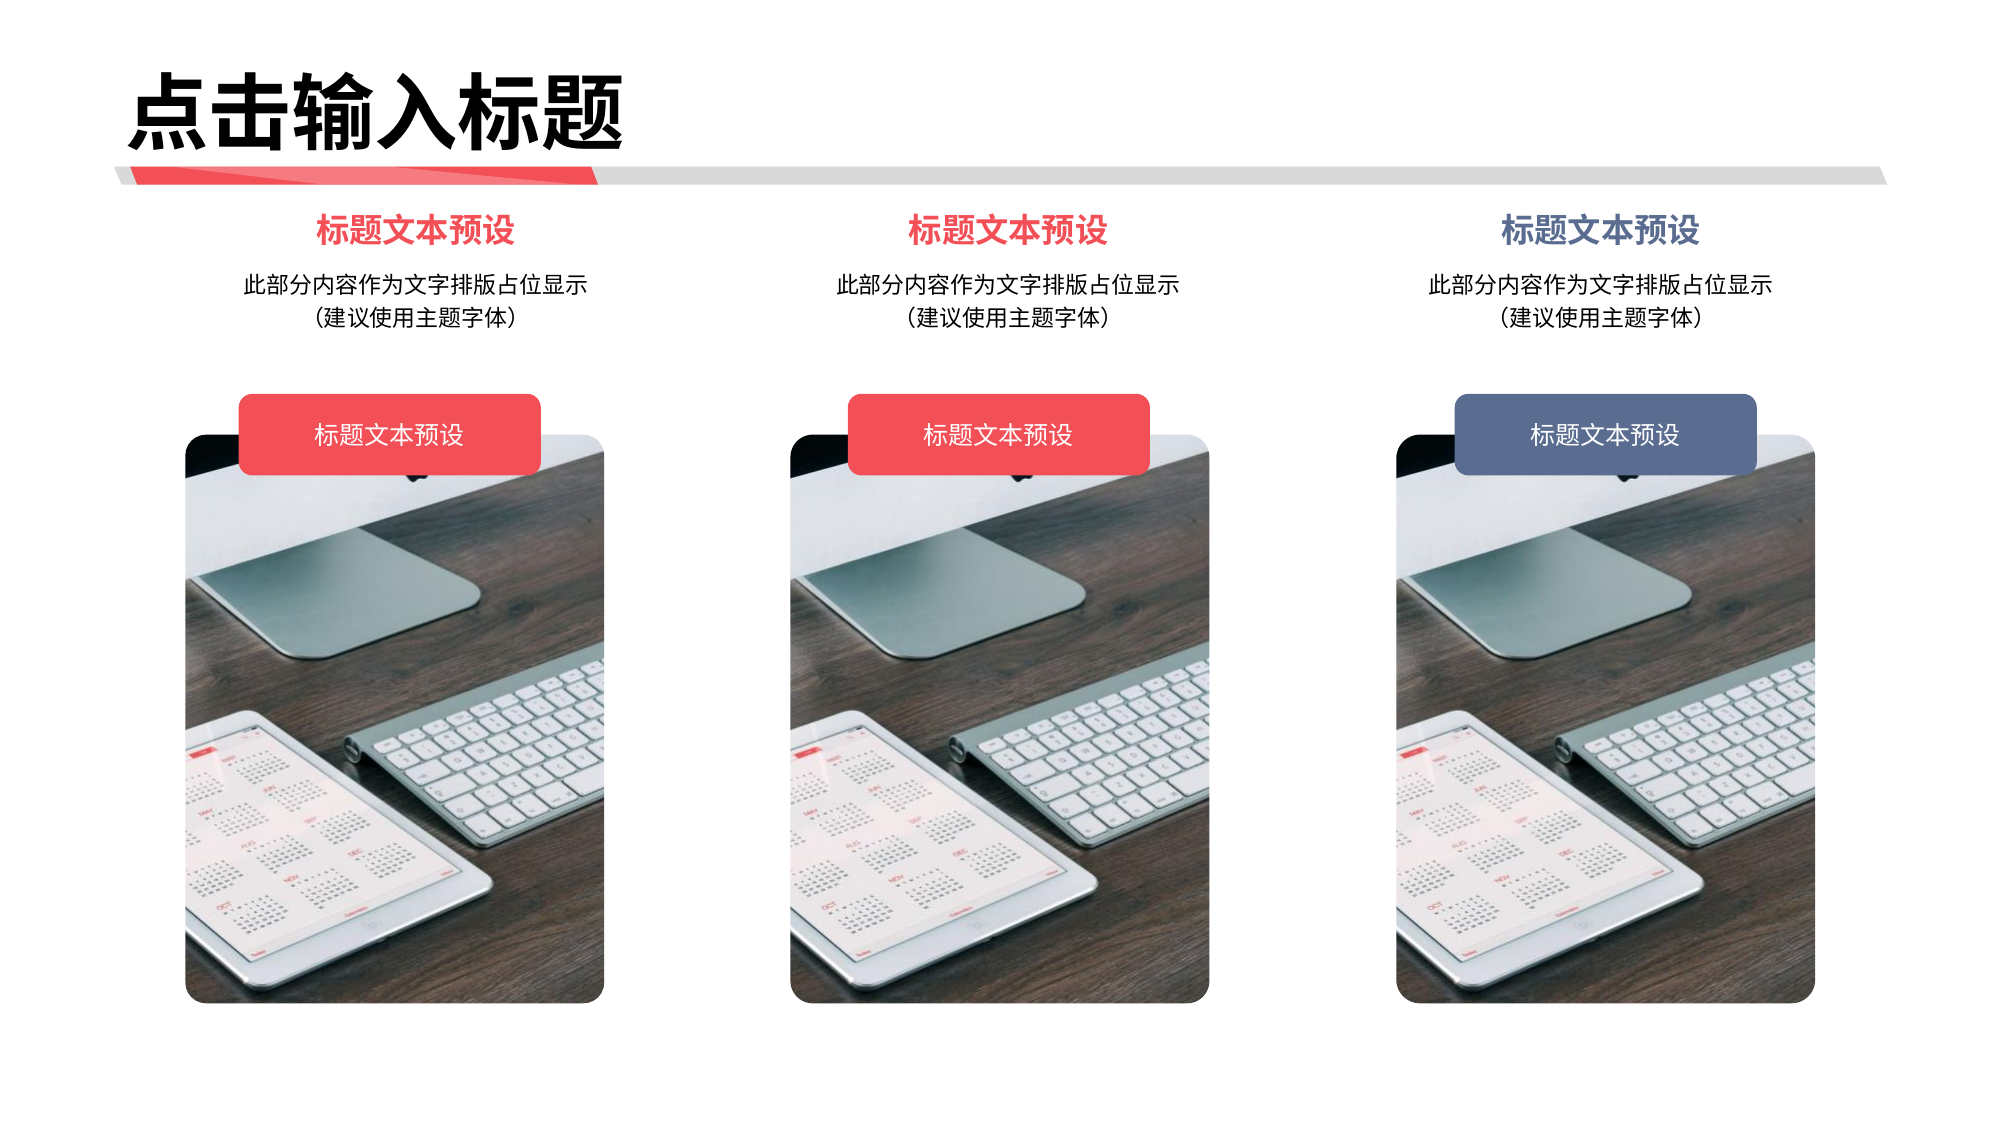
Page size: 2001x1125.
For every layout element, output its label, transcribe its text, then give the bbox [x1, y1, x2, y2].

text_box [185, 202, 1816, 1004]
title 点击输入标题 [109, 0, 1890, 169]
